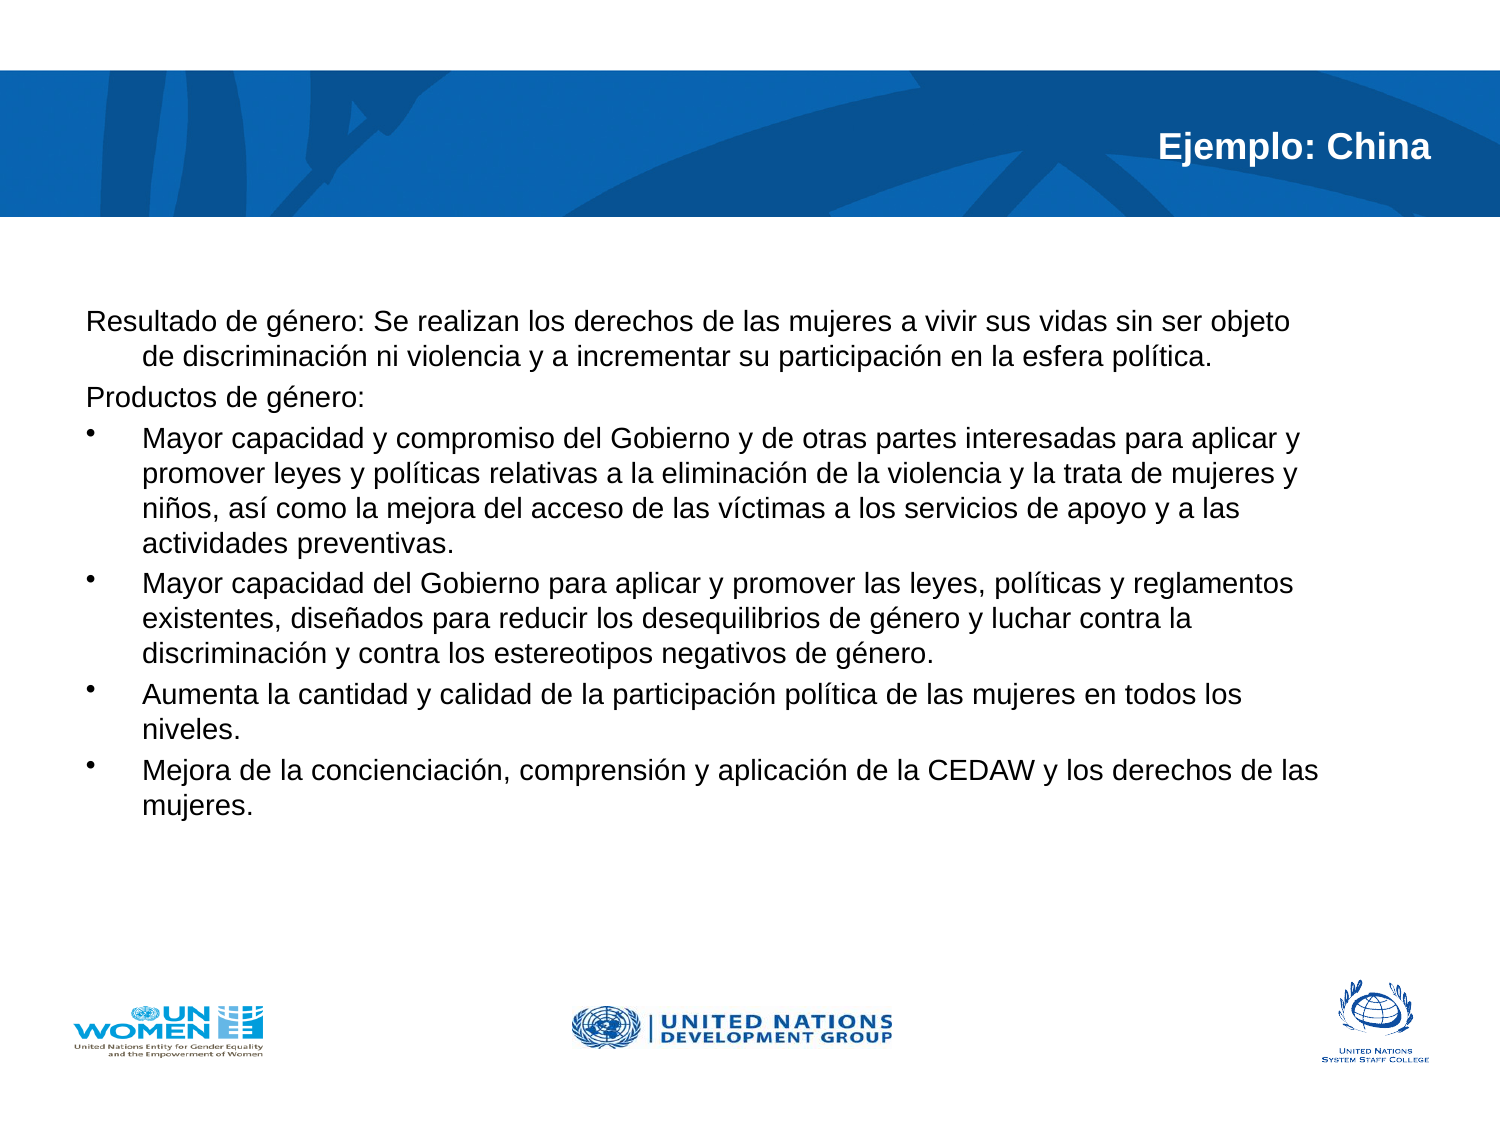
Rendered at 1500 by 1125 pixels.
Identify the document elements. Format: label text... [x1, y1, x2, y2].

title Ejemplo: China [170, 94, 1447, 195]
list Resultado de género: Se realizan los derechos de las mujeres a vivir sus vidas sin ser objeto de discriminación ni violencia y a incrementar su participación en la esfera política. Productos de género: Mayor capacidad y compromiso del Gobierno y de otras partes interesadas para aplicar y promover leyes y políticas relativas a la eliminación de la violencia y la trata de mujeres y niños, así como la mejora del acceso de las víctimas a los servicios de apoyo y a las actividades preventivas. Mayor capacidad del Gobierno para aplicar y promover las leyes, políticas y reglamentos existentes, diseñados para reducir los desequilibrios de género y luchar contra la discriminación y contra los estereotipos negativos de género. Aumenta la cantidad y calidad de la participación política de las mujeres en todos los niveles. Mejora de la concienciación, comprensión y aplicación de la CEDAW y los derechos de las mujeres. [70, 294, 1347, 971]
picture [0, 70, 1500, 217]
picture [73, 1006, 263, 1058]
picture [194, 1006, 204, 1013]
picture [572, 1006, 892, 1049]
picture [170, 1006, 179, 1018]
picture [1322, 979, 1429, 1063]
